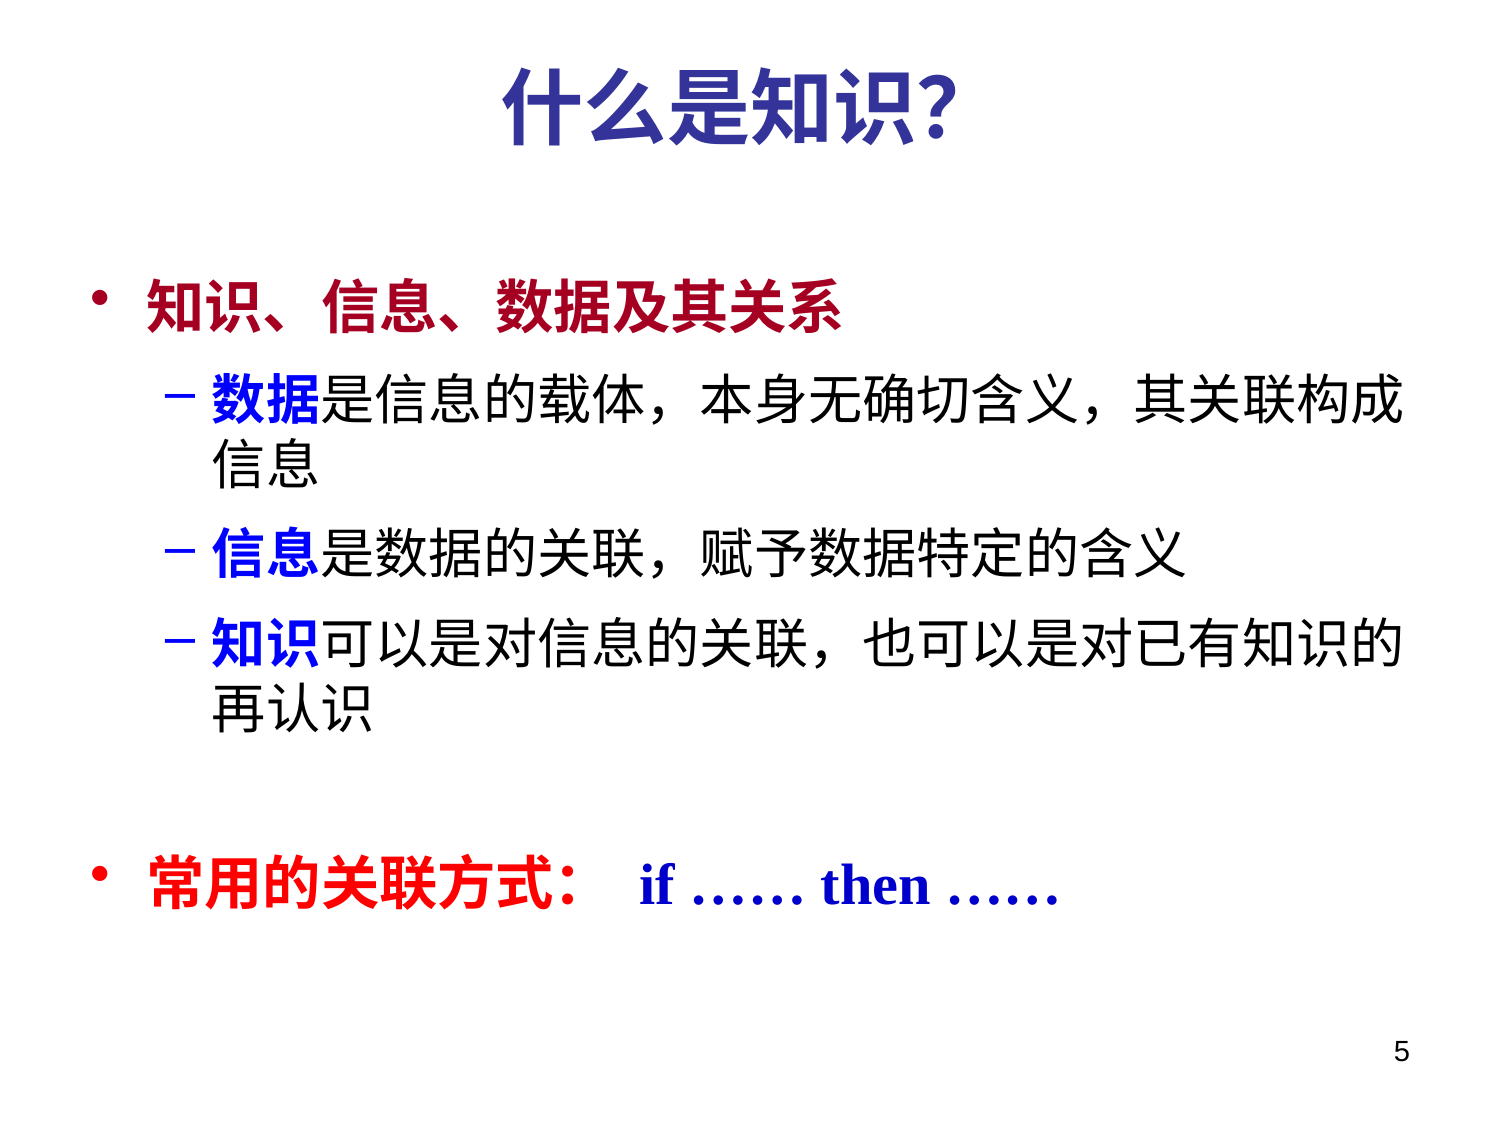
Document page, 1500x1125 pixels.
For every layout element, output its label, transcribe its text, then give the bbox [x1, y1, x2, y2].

list 知识、信息、数据及其关系 数据是信息的载体，本身无确切含义，其关联构成信息 信息是数据的关联，赋予数据特定的含义 知识可以是对信息的关联，也可以是对已有知识的再认识 常用的关联方式： if …… then …… [75, 262, 1425, 1005]
slide_number 5 [1074, 1024, 1425, 1103]
text_box 什么是知识？ [49, 24, 1451, 186]
